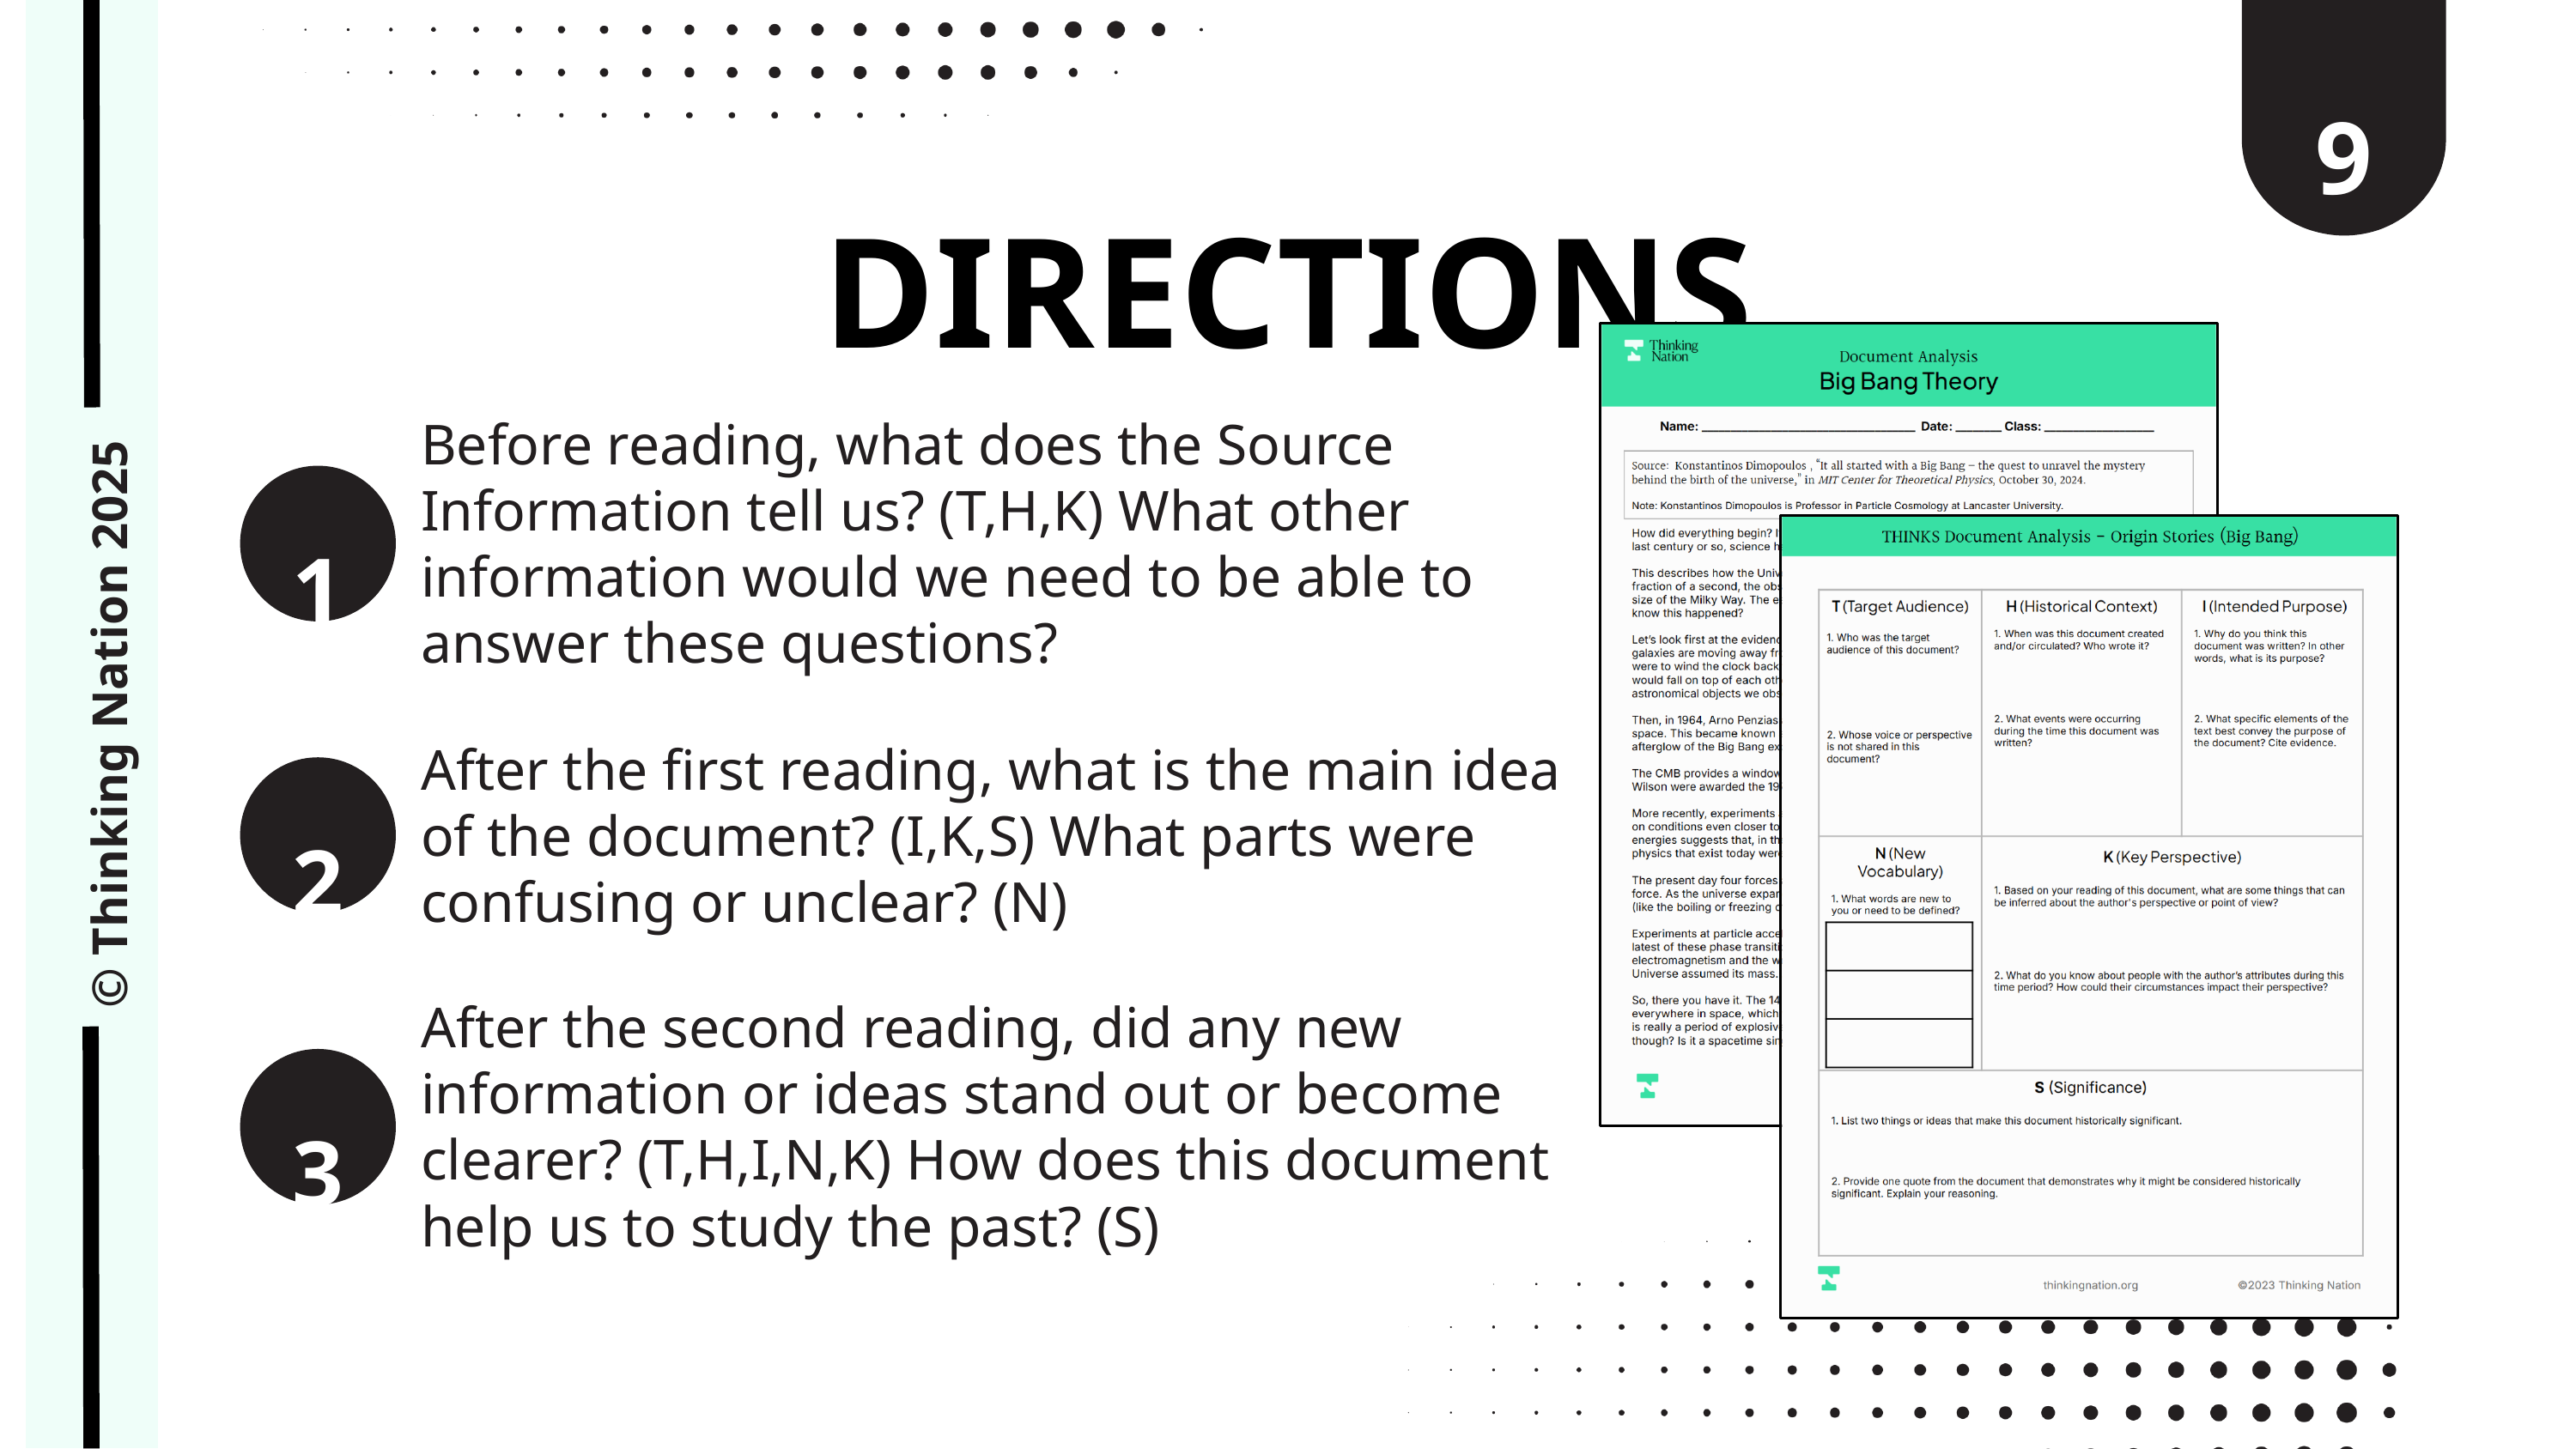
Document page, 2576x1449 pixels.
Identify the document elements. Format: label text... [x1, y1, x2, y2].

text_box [240, 992, 1642, 1261]
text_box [26, 0, 159, 1449]
picture [1601, 324, 2397, 1318]
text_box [240, 409, 1596, 678]
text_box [2233, 0, 2455, 236]
text_box DIRECTIONS [165, 123, 2432, 379]
text_box [1365, 1237, 2397, 1449]
text_box [220, 0, 1251, 118]
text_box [240, 734, 1579, 937]
